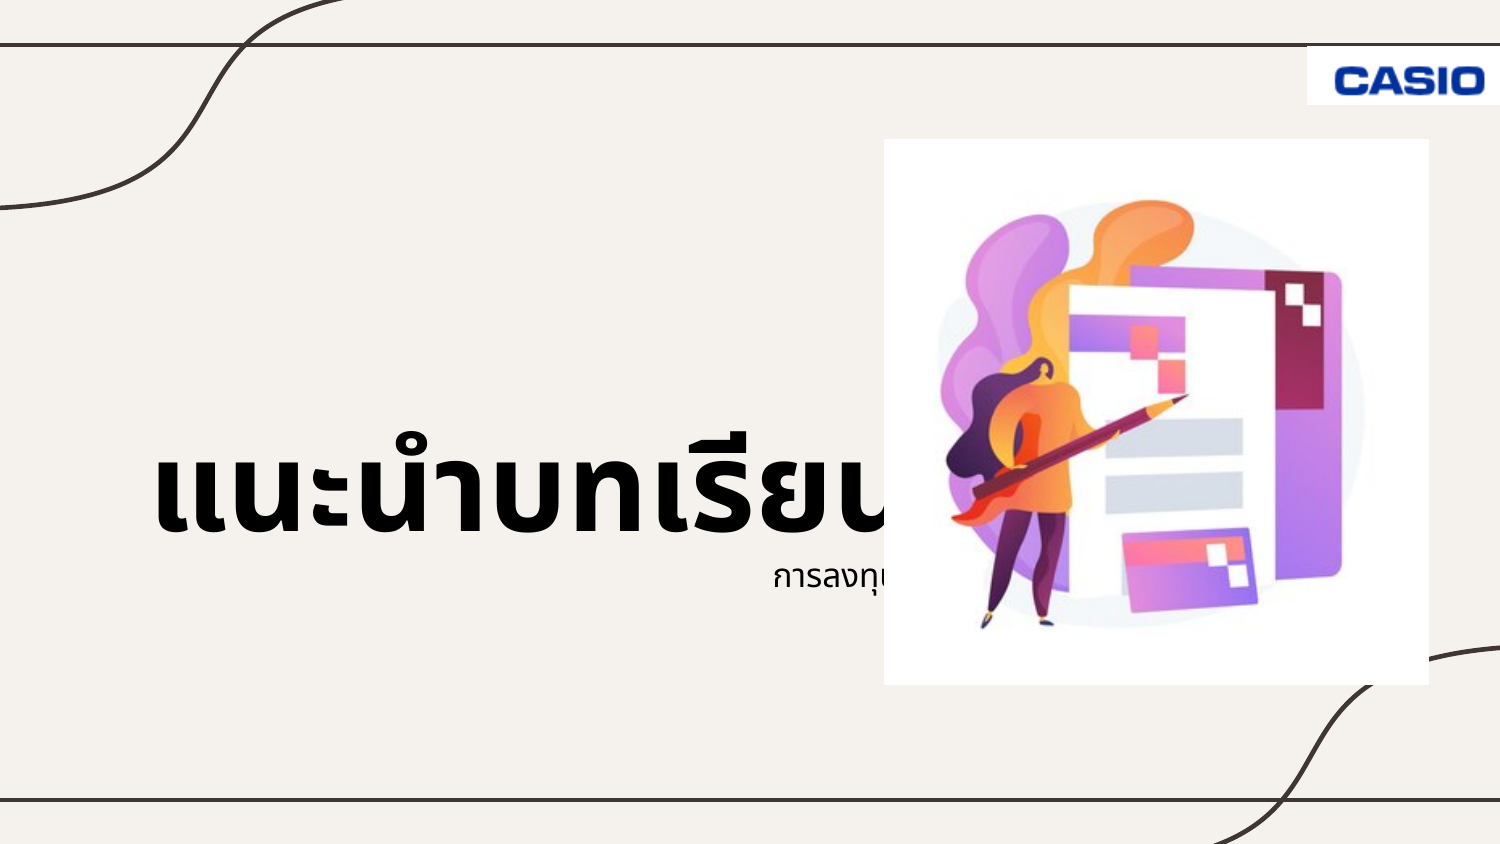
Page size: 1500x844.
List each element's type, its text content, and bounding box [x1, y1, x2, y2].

text_box แนะนำบทเรียน [44, 391, 879, 524]
text_box การลงทุน [344, 539, 879, 604]
picture [884, 139, 1430, 685]
picture [1307, 46, 1500, 105]
